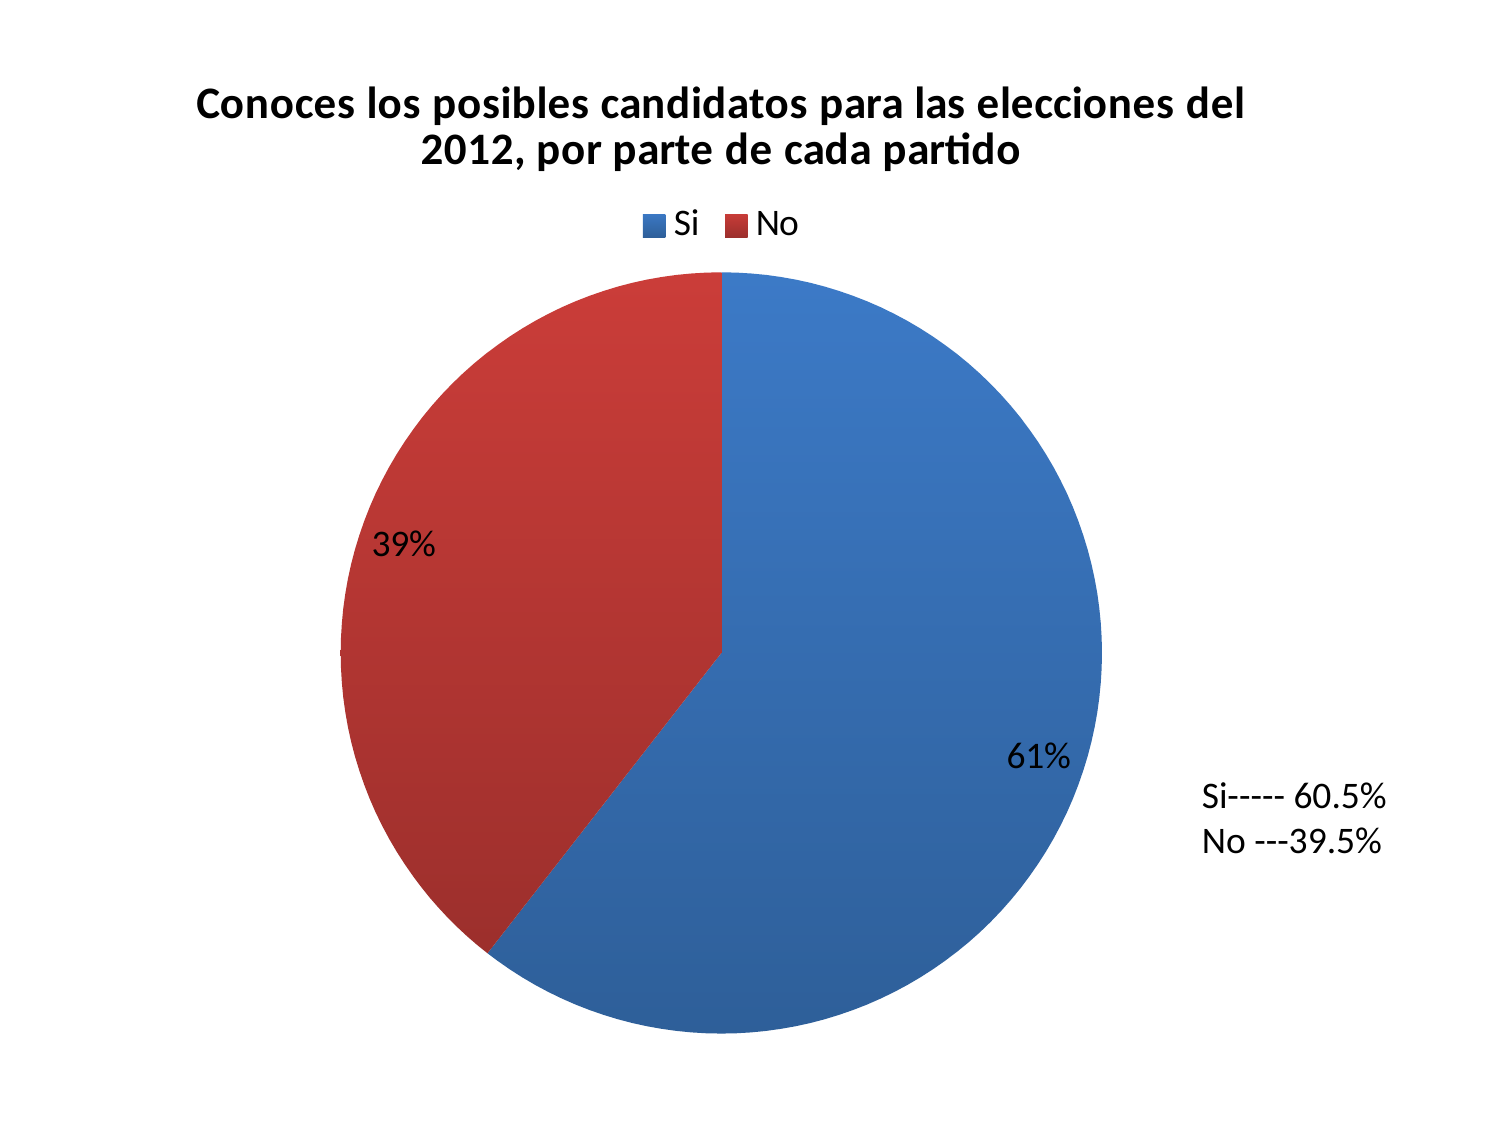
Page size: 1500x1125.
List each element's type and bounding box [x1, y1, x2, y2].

chart [0, 42, 1443, 1055]
